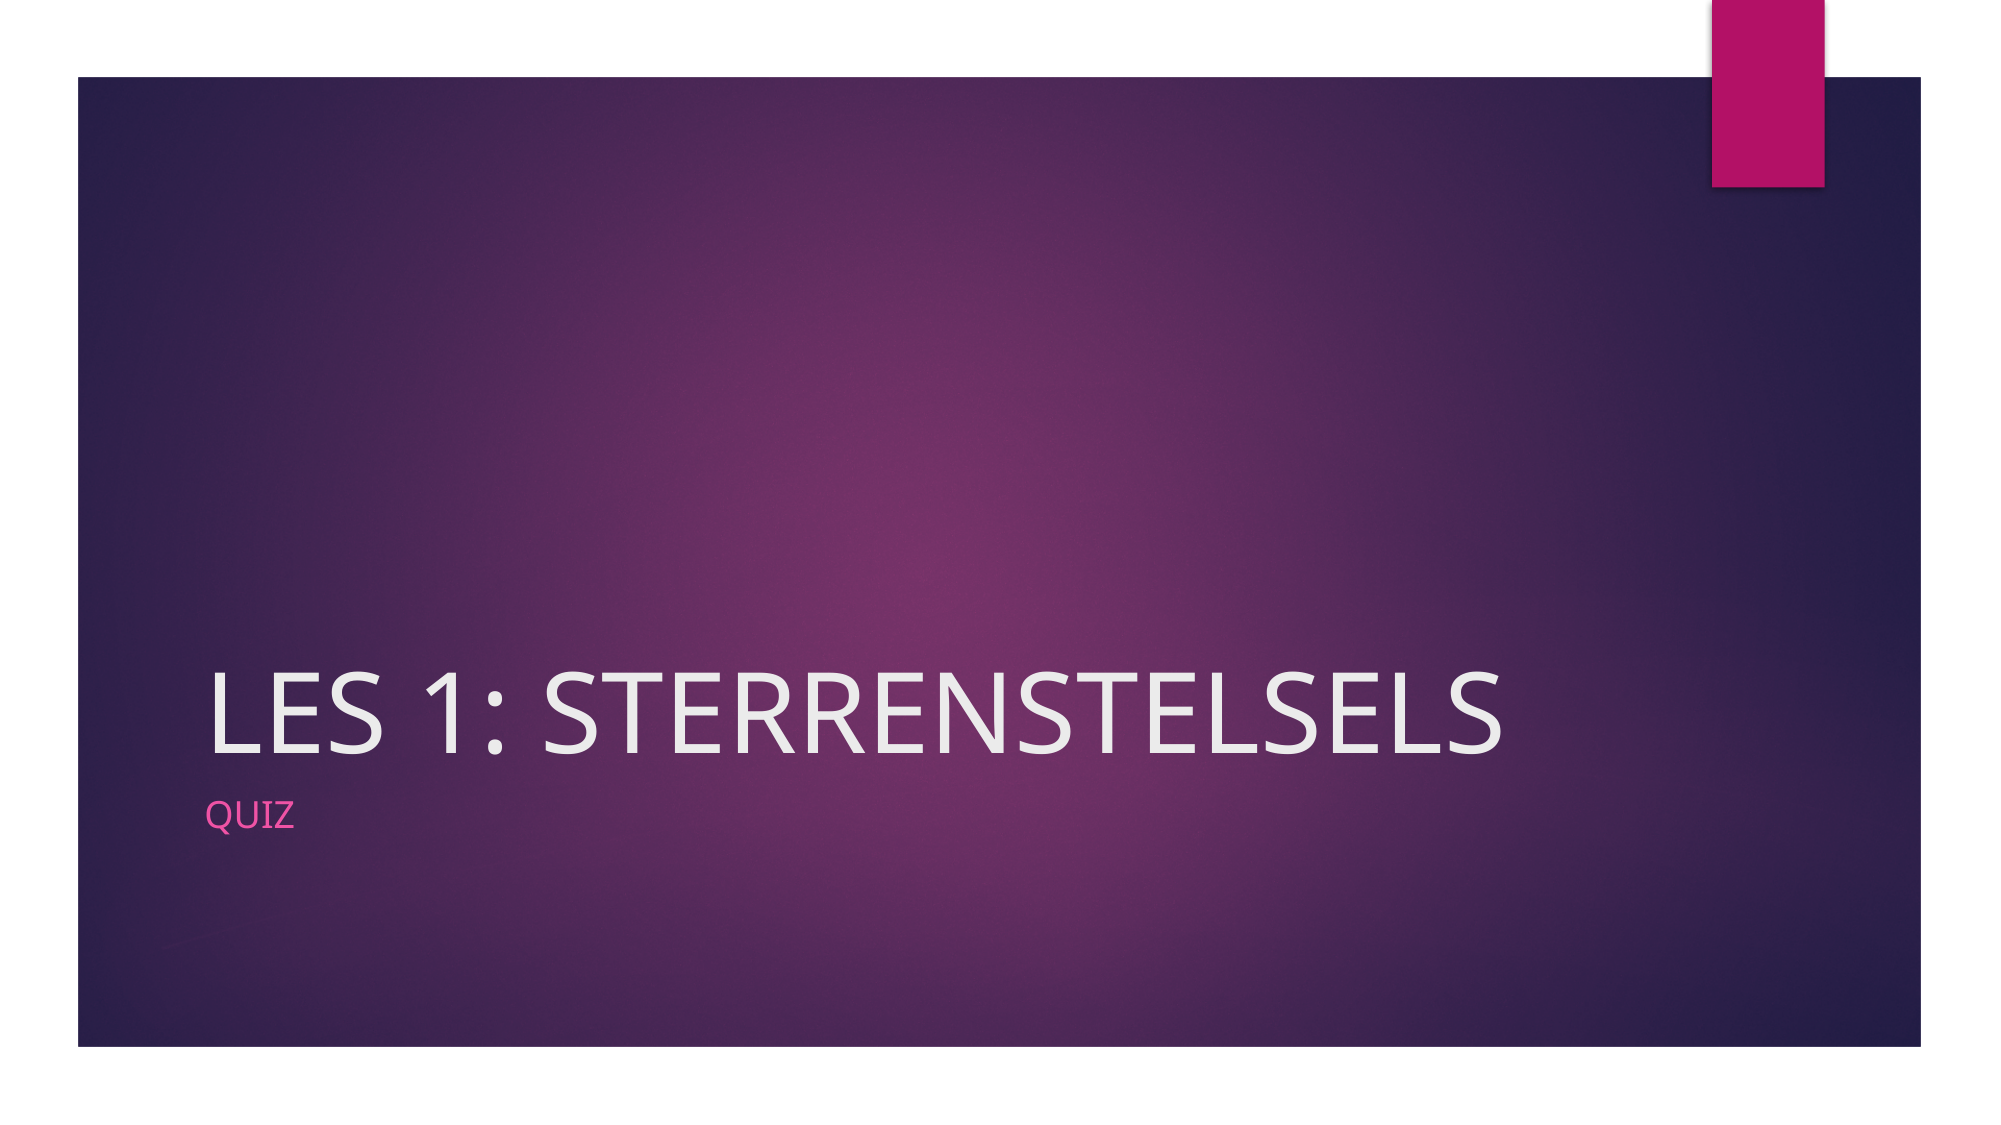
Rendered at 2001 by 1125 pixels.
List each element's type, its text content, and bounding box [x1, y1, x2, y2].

subtitle QUIZ [189, 783, 1638, 925]
title LES 1: STERRENSTELSELS [189, 344, 1638, 783]
